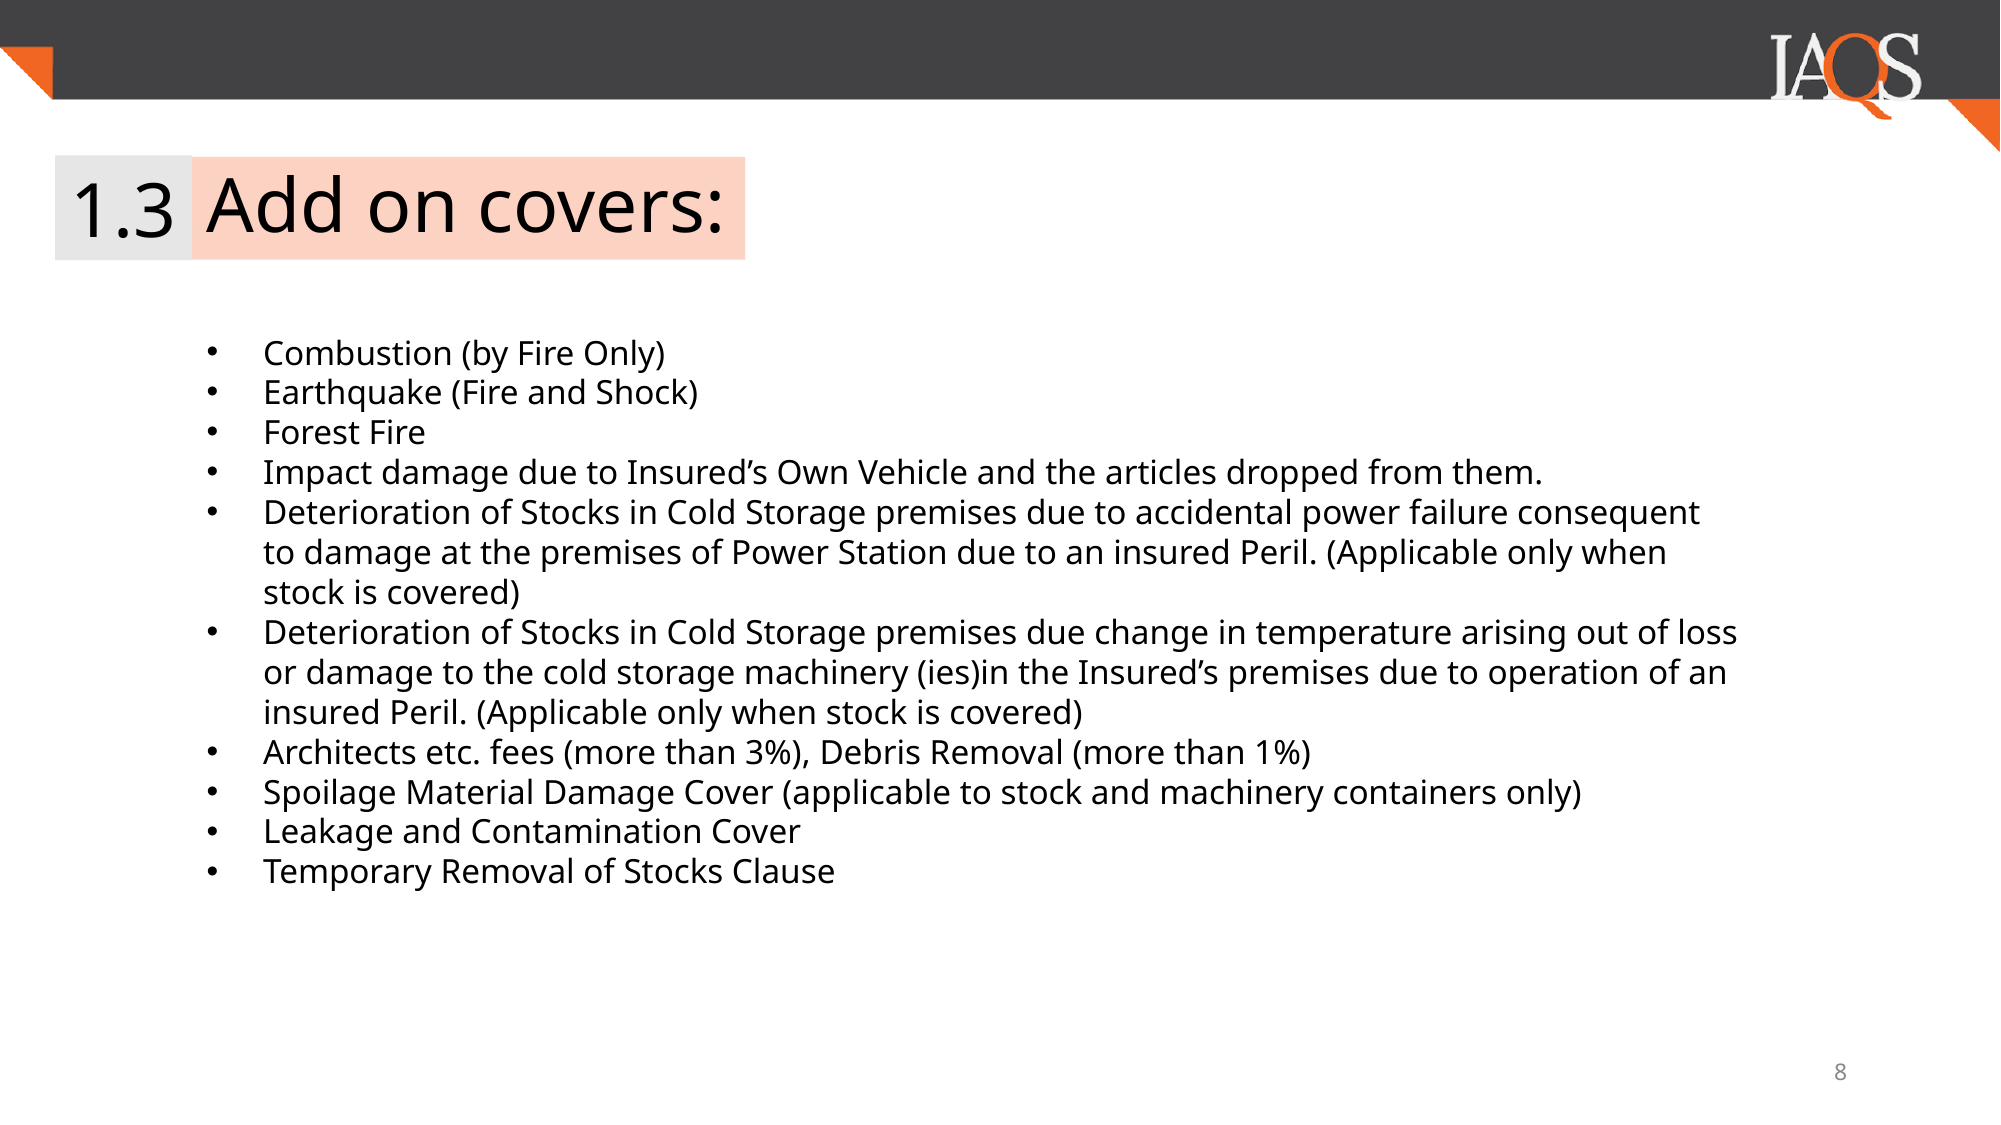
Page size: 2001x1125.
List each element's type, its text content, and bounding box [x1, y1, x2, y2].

title Add on covers: [192, 156, 746, 260]
text_box 1.3 [55, 155, 192, 261]
picture [0, 0, 2000, 152]
slide_number ‹#› [1412, 1042, 1863, 1103]
text_box Combustion (by Fire Only) Earthquake (Fire and Shock) Forest Fire Impact damage due to Insured’s Own Vehicle and the articles dropped from them. Deterioration of Stocks in Cold Storage premises due to accidental power failure consequent to damage at the premises of Power Station due to an insured Peril. (Applicable only when stock is covered) Deterioration of Stocks in Cold Storage premises due change in temperature arising out of loss or damage to the cold storage machinery (ies)in the Insured’s premises due to operation of an insured Peril. (Applicable only when stock is covered) Architects etc. fees (more than 3%), Debris Removal (more than 1%) Spoilage Material Damage Cover (applicable to stock and machinery containers only) Leakage and Contamination Cover Temporary Removal of Stocks Clause [191, 324, 1758, 898]
